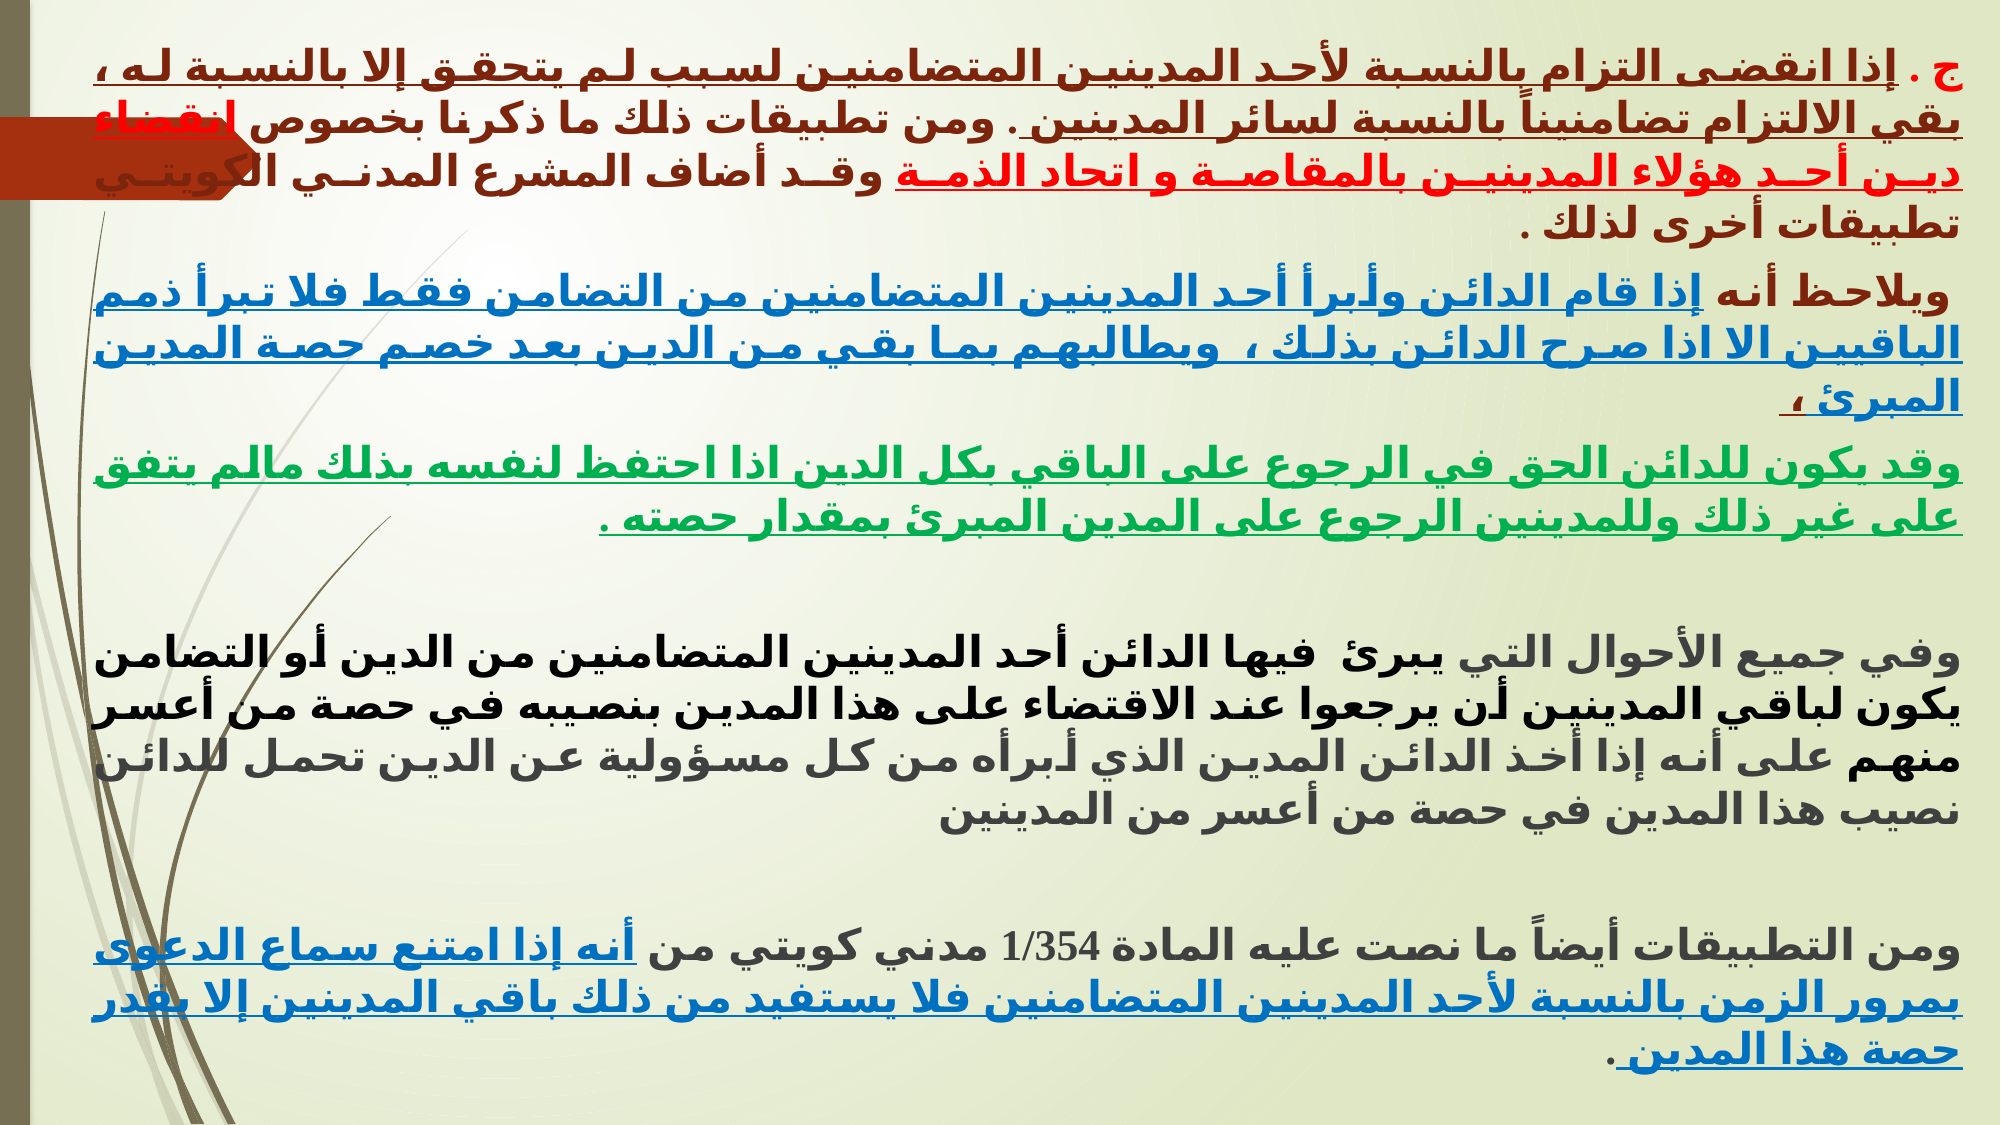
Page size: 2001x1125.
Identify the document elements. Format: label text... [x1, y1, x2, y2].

list ج . إذا انقضى التزام بالنسبة لأحد المدينين المتضامنين لسبب لم يتحقق إلا بالنسبة له ، بقي الالتزام تضامنيناً بالنسبة لسائر المدينين . ومن تطبيقات ذلك ما ذكرنا بخصوص انقضاء دين أحد هؤلاء المدينين بالمقاصة و اتحاد الذمة وقد أضاف المشرع المدني الكويتي تطبيقات أخرى لذلك . ويلاحظ أنه إذا قام الدائن وأبرأ أحد المدينين المتضامنين من التضامن فقط فلا تبرأ ذمم الباقيين الا اذا صرح الدائن بذلك ، ويطالبهم بما بقي من الدين بعد خصم حصة المدين المبرئ ، وقد يكون للدائن الحق في الرجوع على الباقي بكل الدين اذا احتفظ لنفسه بذلك مالم يتفق على غير ذلك وللمدينين الرجوع على المدين المبرئ بمقدار حصته . وفي جميع الأحوال التي يبرئ فيها الدائن أحد المدينين المتضامنين من الدين أو التضامن يكون لباقي المدينين أن يرجعوا عند الاقتضاء على هذا المدين بنصيبه في حصة من أعسر منهم على أنه إذا أخذ الدائن المدين الذي أبرأه من كل مسؤولية عن الدين تحمل للدائن نصيب هذا المدين في حصة من أعسر من المدينين ومن التطبيقات أيضاً ما نصت عليه المادة 1/354 مدني كويتي من أنه إذا امتنع سماع الدعوى بمرور الزمن بالنسبة لأحد المدينين المتضامنين فلا يستفيد من ذلك باقي المدينين إلا بقدر حصة هذا المدين . [78, 30, 1978, 1087]
